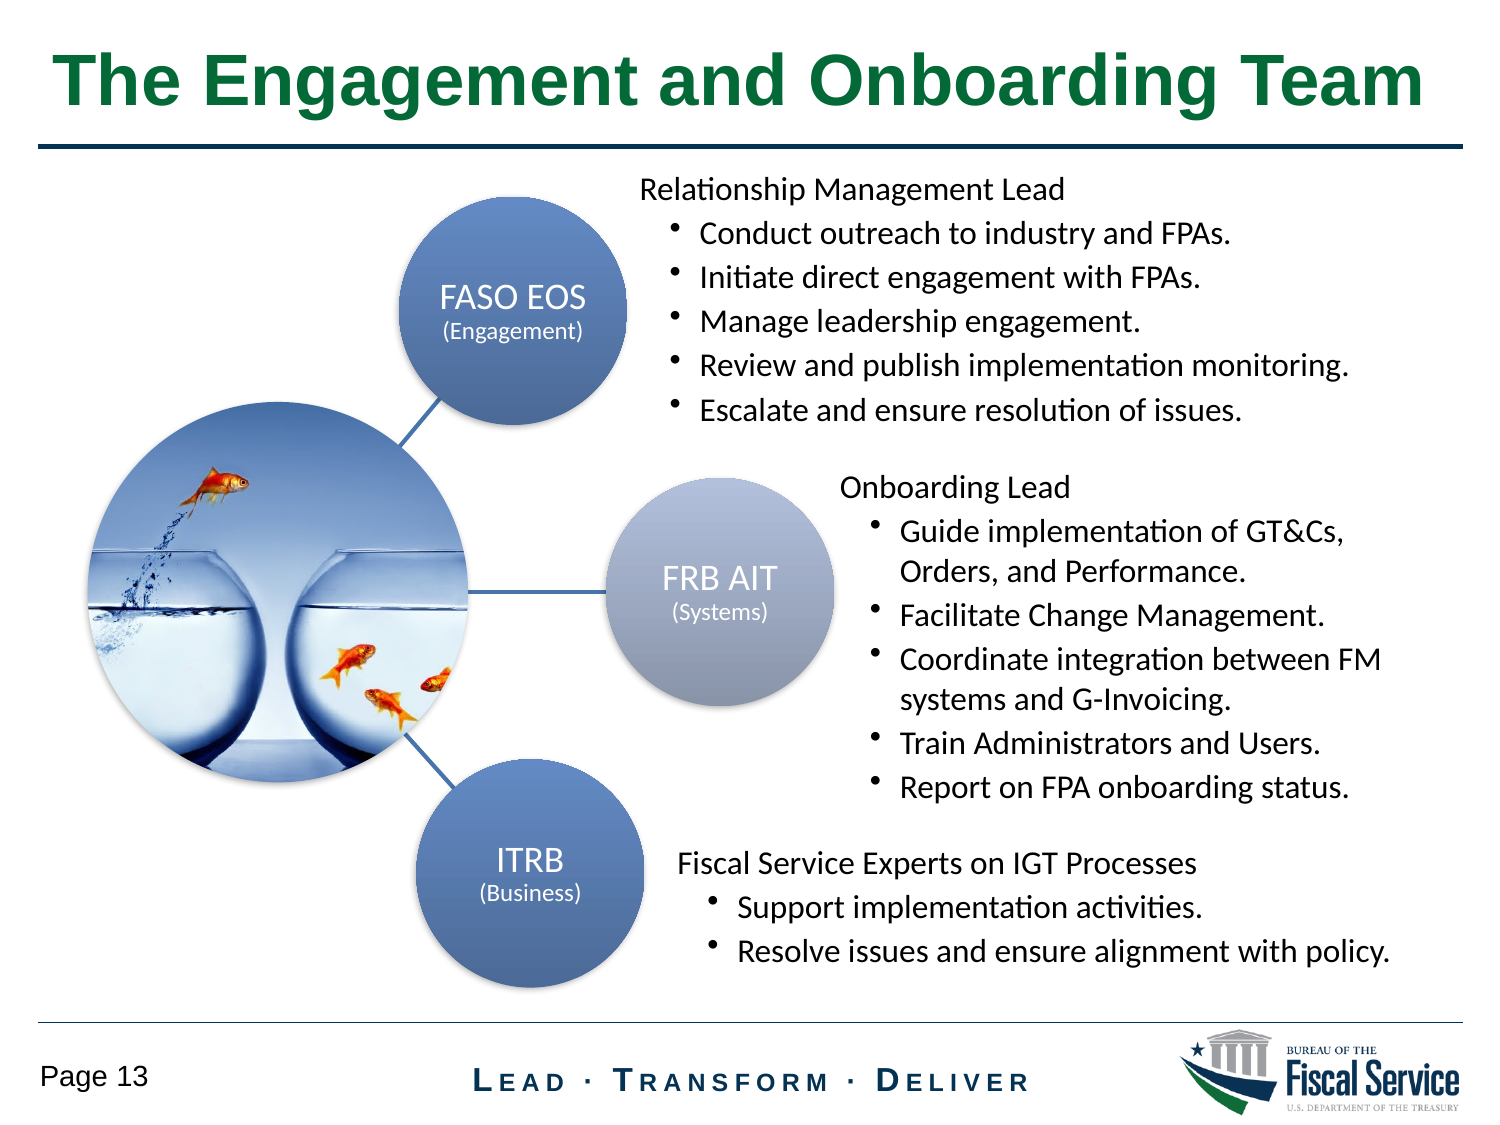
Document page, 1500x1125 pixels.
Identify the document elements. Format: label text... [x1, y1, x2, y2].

text_box Relationship Management Lead Conduct outreach to industry and FPAs. Initiate direct engagement with FPAs. Manage leadership engagement. Review and publish implementation monitoring. Escalate and ensure resolution of issues. [1141, 162, 1463, 433]
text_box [87, 84, 1138, 1101]
text_box Onboarding Lead Guide implementation of GT&Cs, Orders, and Performance. Facilitate Change Management. Coordinate integration between FM systems and G-Invoicing. Train Administrators and Users. Report on FPA onboarding status. [1141, 433, 1463, 845]
list The Engagement and Onboarding Team [37, 24, 1463, 138]
text_box Fiscal Service Experts on IGT Processes Support implementation activities. Resolve issues and ensure alignment with policy. [1141, 845, 1463, 973]
picture [1175, 1026, 1463, 1118]
